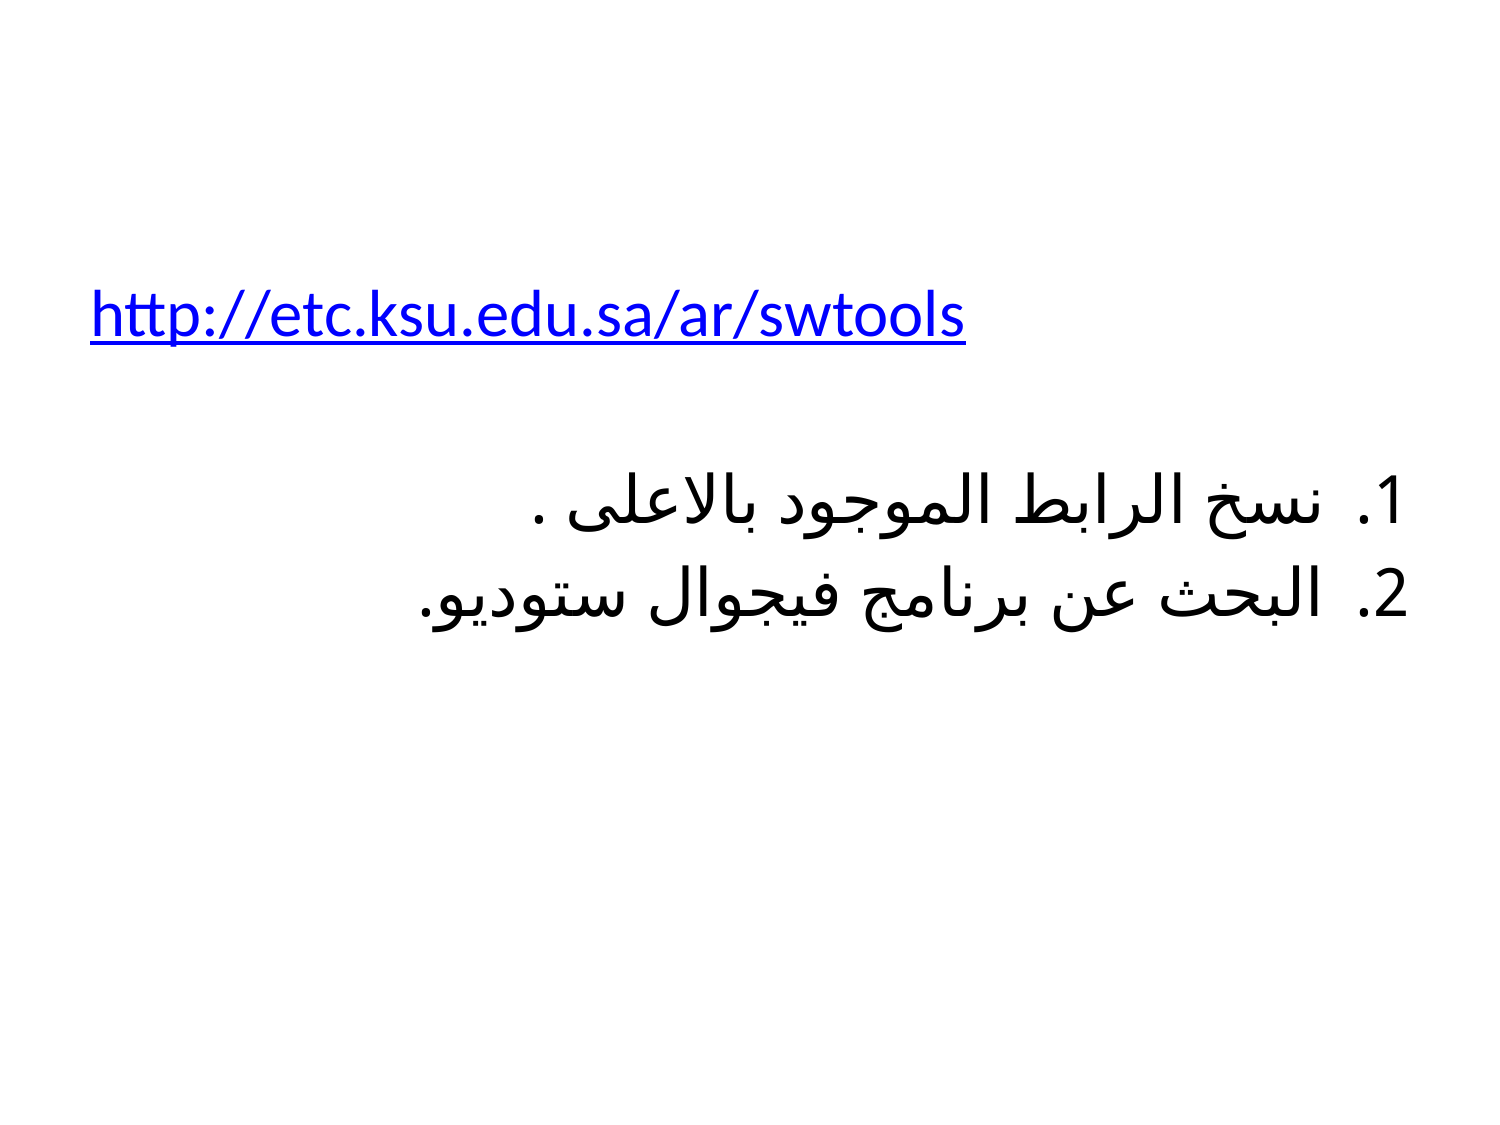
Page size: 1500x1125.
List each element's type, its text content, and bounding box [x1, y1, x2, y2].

list http://etc.ksu.edu.sa/ar/swtools نسخ الرابط الموجود بالاعلى . البحث عن برنامج فيجوال ستوديو. [75, 262, 1425, 1005]
